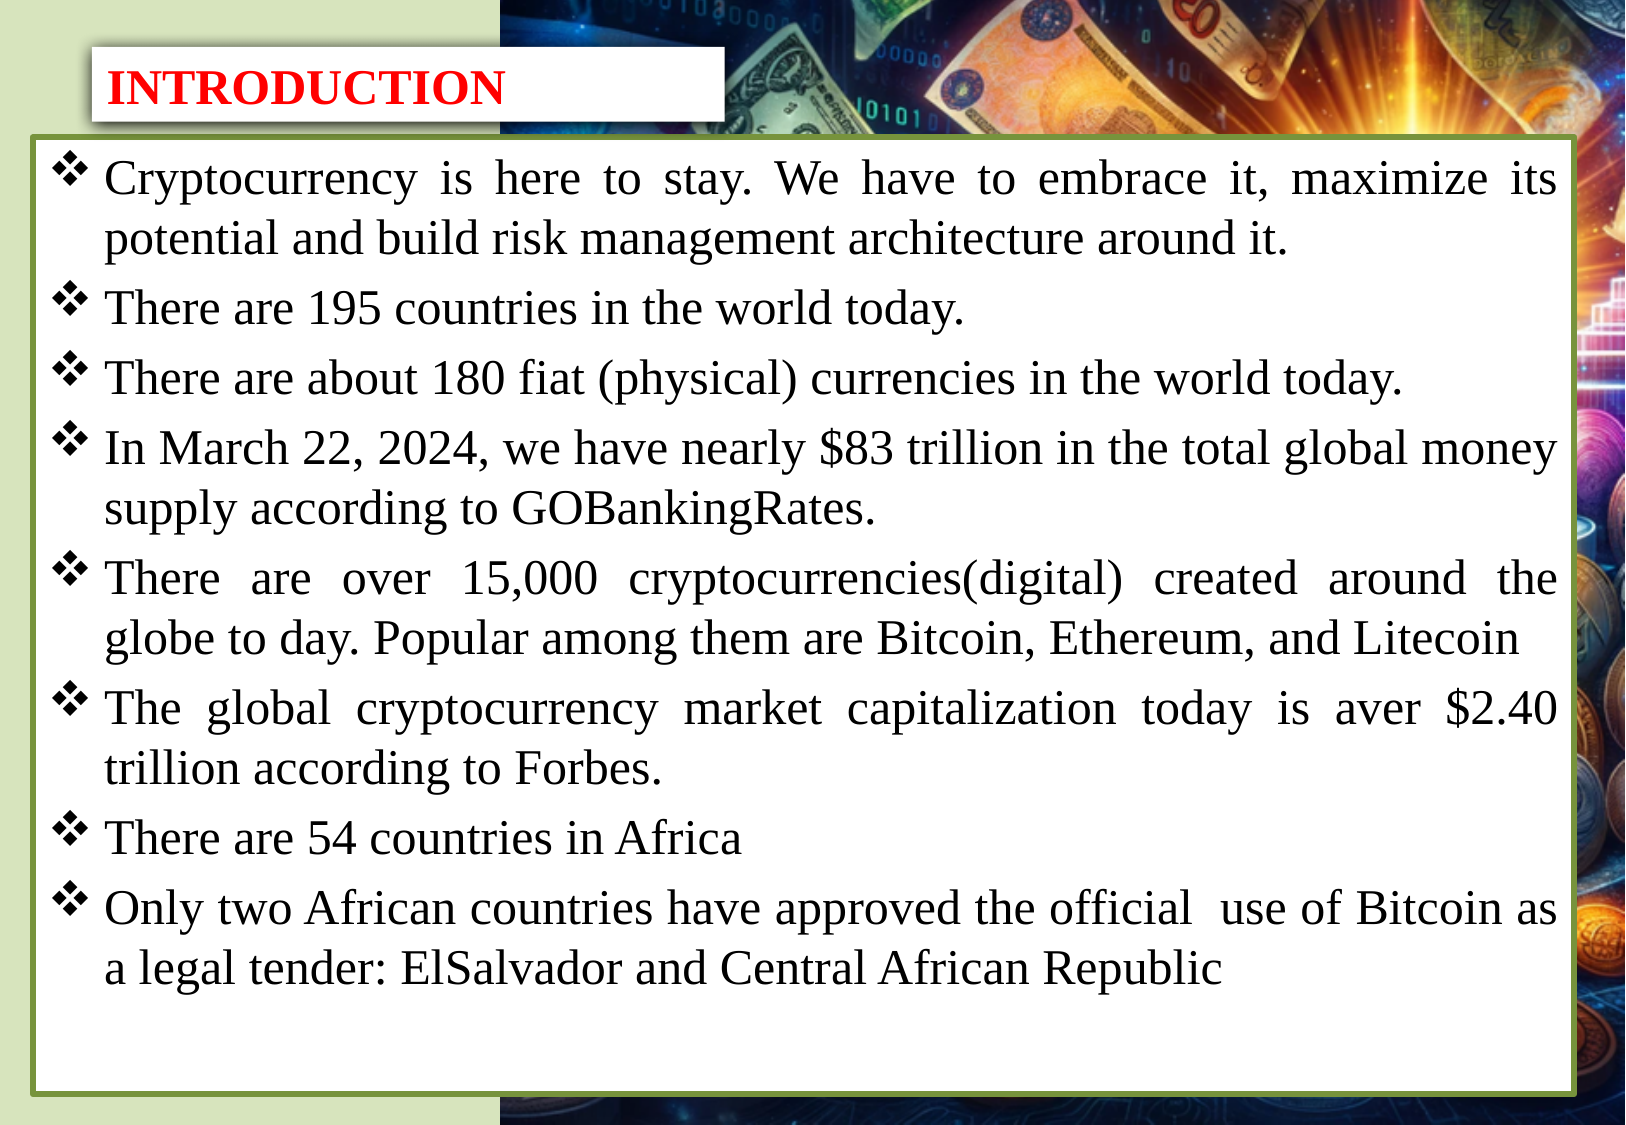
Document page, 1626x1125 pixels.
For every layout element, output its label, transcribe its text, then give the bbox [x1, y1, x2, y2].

picture [499, 0, 1625, 1125]
subtitle Cryptocurrency is here to stay. We have to embrace it, maximize its potential and build risk management architecture around it. There are 195 countries in the world today. There are about 180 fiat (physical) currencies in the world today. In March 22, 2024, we have nearly $83 trillion in the total global money supply according to GOBankingRates. There are over 15,000 cryptocurrencies(digital) created around the globe to day. Popular among them are Bitcoin, Ethereum, and Litecoin The global cryptocurrency market capitalization today is aver $2.40 trillion according to Forbes. There are 54 countries in Africa Only two African countries have approved the official use of Bitcoin as a legal tender: ElSalvador and Central African Republic [32, 137, 494, 1094]
text_box INTRODUCTION [91, 46, 494, 122]
